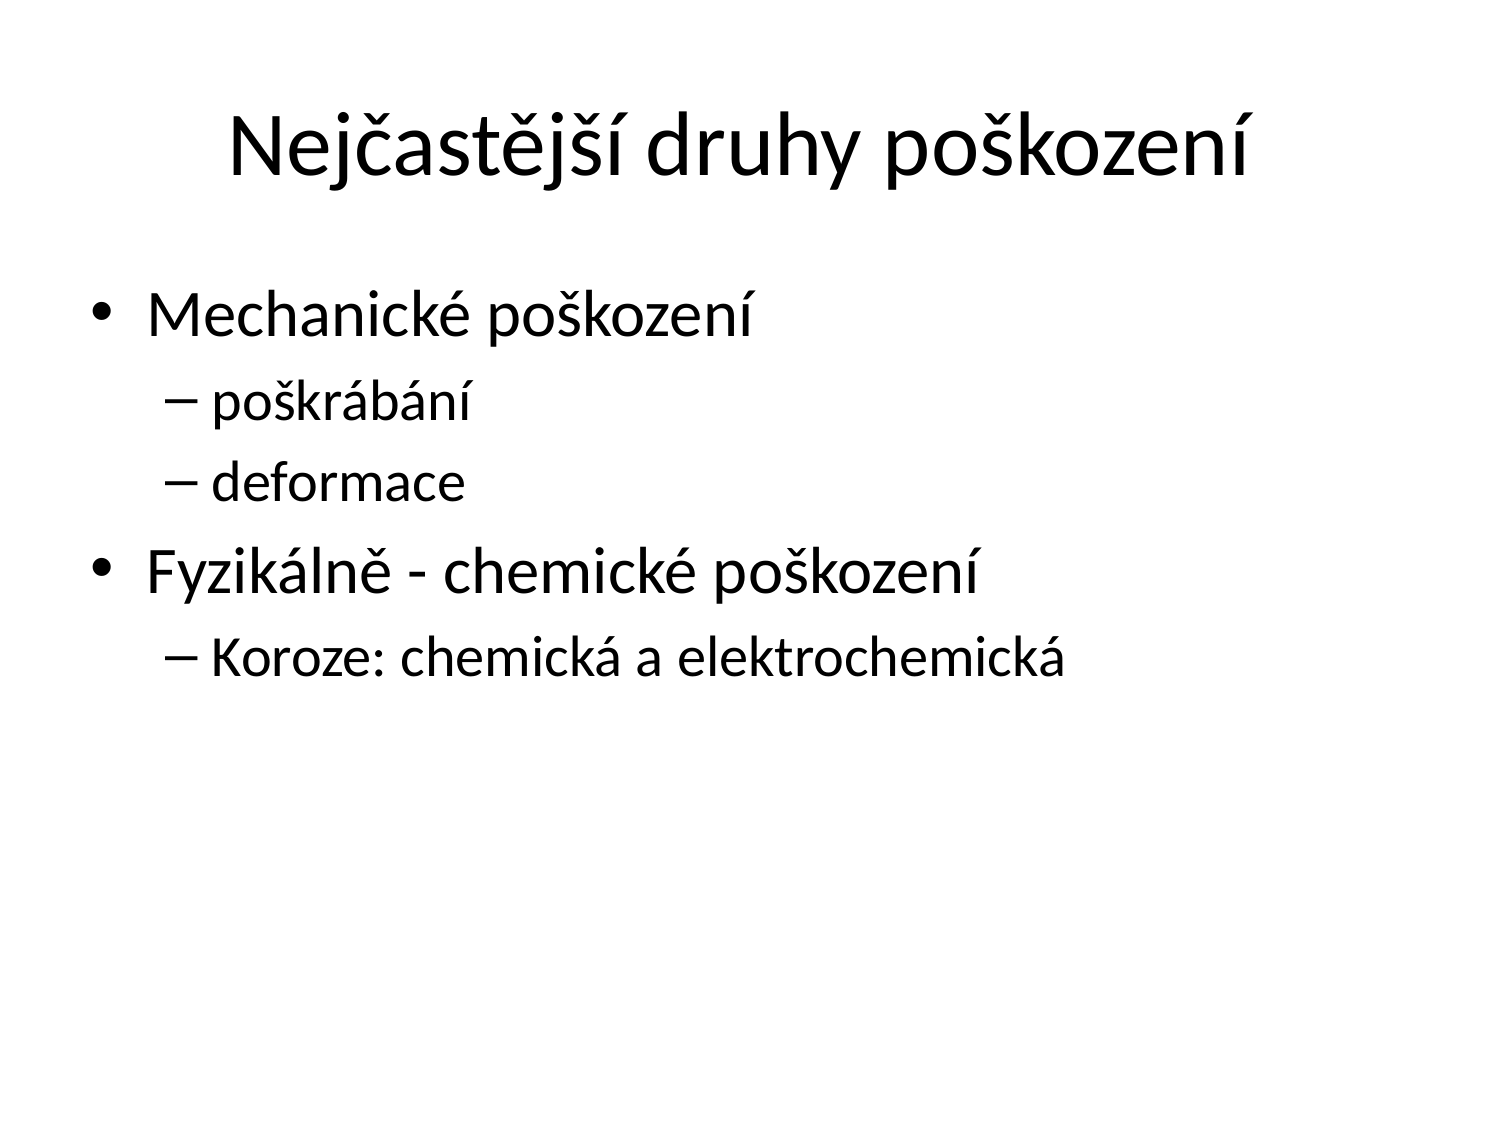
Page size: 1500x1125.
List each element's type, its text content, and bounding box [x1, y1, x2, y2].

list Mechanické poškození poškrábání deformace Fyzikálně - chemické poškození Koroze: chemická a elektrochemická [75, 262, 1425, 1005]
title Nejčastější druhy poškození [75, 45, 1425, 233]
